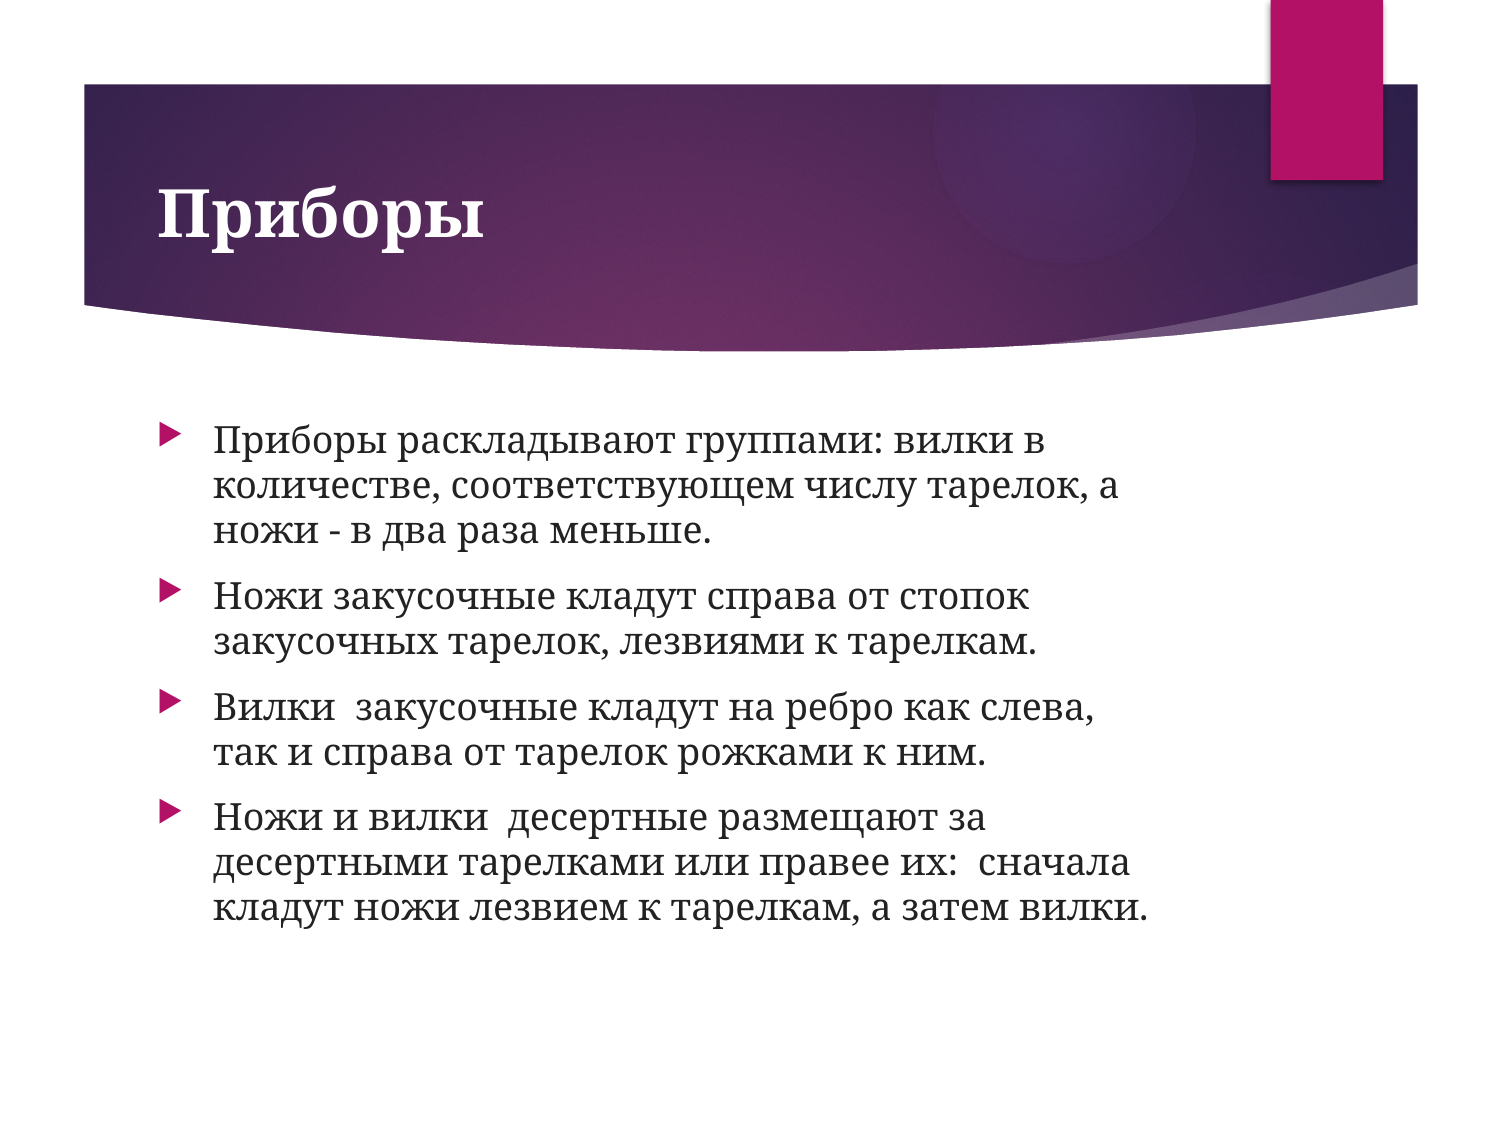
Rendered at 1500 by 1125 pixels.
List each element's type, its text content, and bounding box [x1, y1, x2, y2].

title Приборы [142, 152, 1183, 269]
list Приборы раскладывают группами: вилки в количестве, соответствующем числу тарелок, а ножи - в два раза меньше. Ножи закусочные кладут справа от стопок закусочных тарелок, лезвиями к тарелкам. Вилки закусочные кладут на ребро как слева, так и справа от тарелок рожками к ним. Ножи и вилки десертные размещают за десертными тарелками или правее их: сначала кладут ножи лезвием к тарелкам, а затем вилки. [141, 408, 1183, 988]
